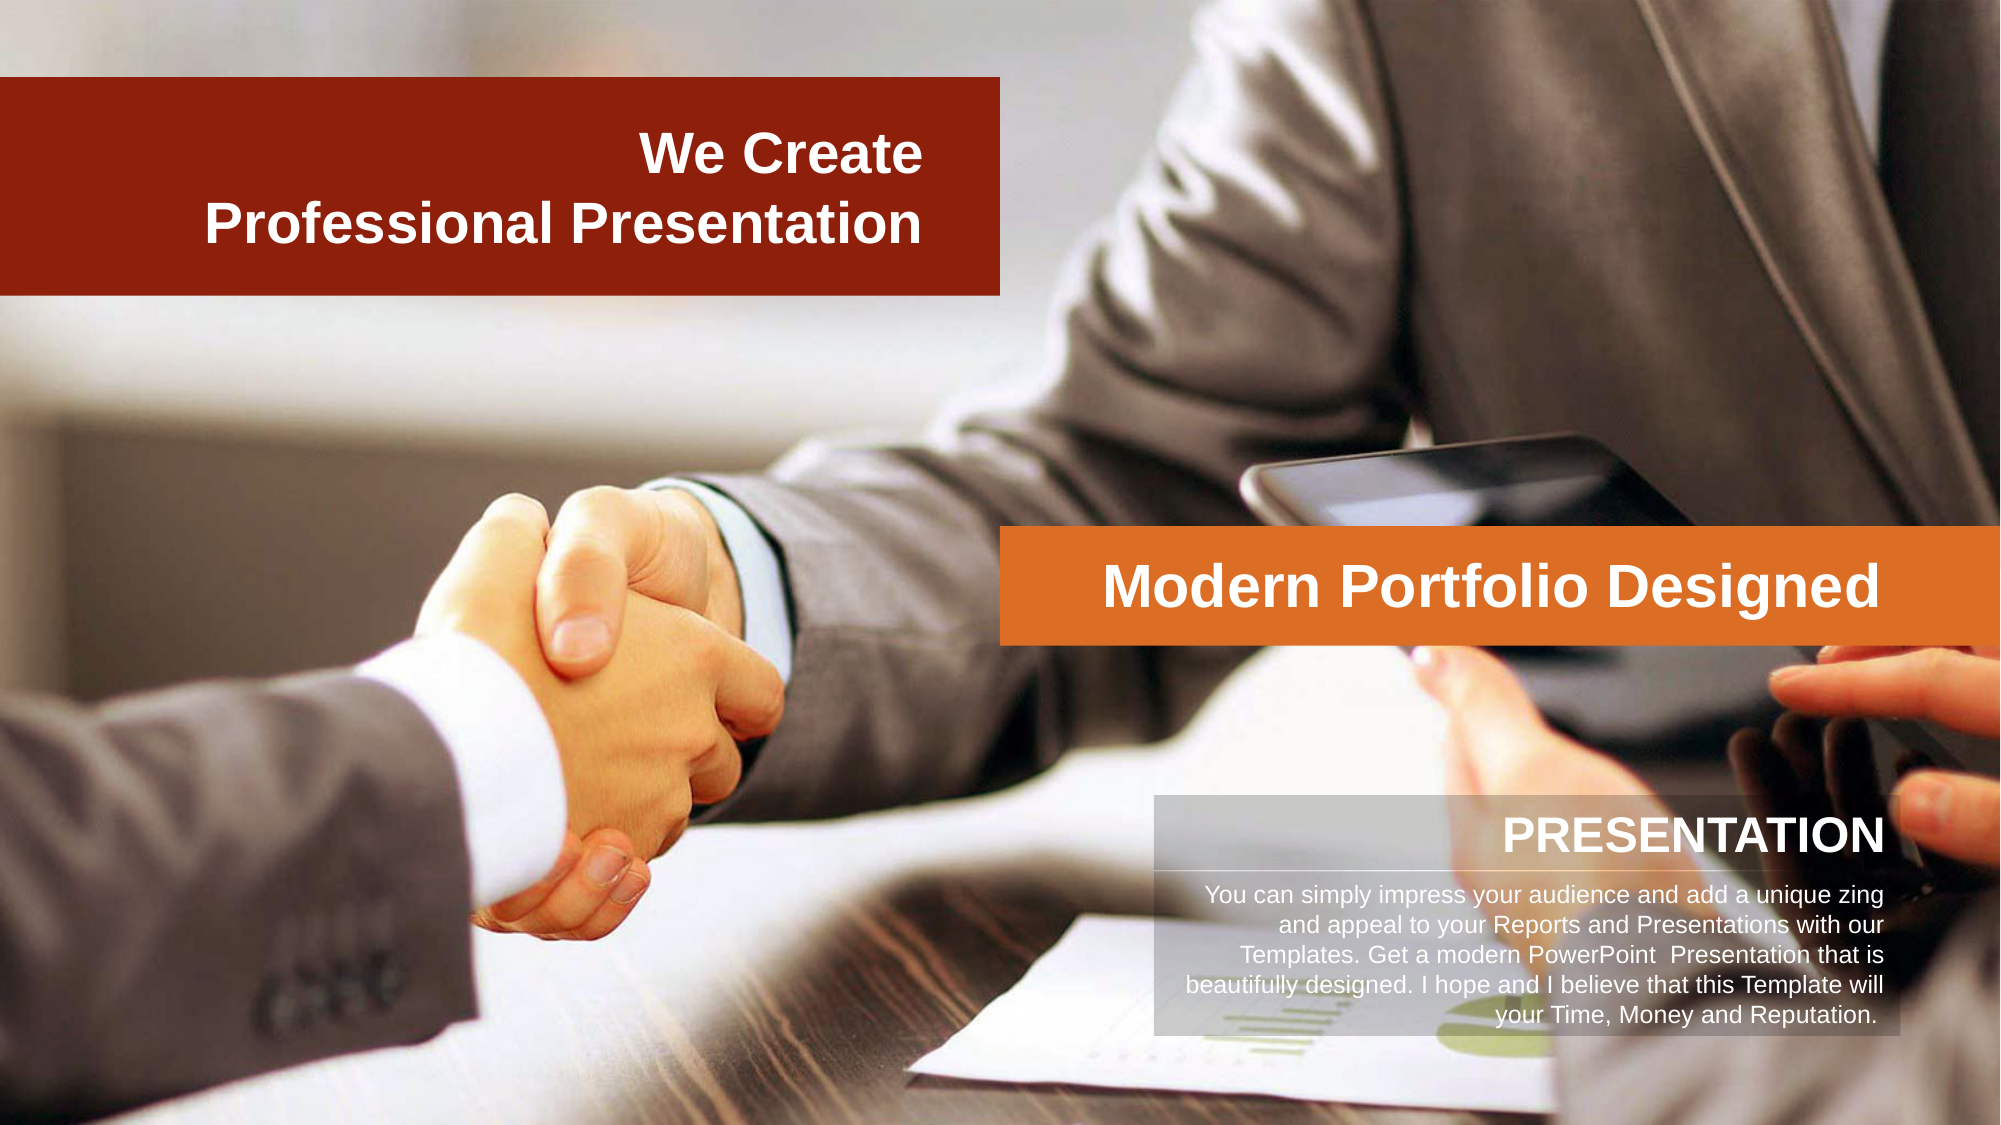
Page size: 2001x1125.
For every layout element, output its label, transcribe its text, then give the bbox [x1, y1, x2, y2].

text_box Modern Portfolio Designed [1072, 538, 1897, 627]
text_box We Create Professional Presentation [150, 115, 931, 256]
text_box [999, 525, 2000, 647]
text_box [1153, 795, 1901, 1038]
picture [0, 0, 2001, 1125]
text_box [0, 76, 1001, 297]
